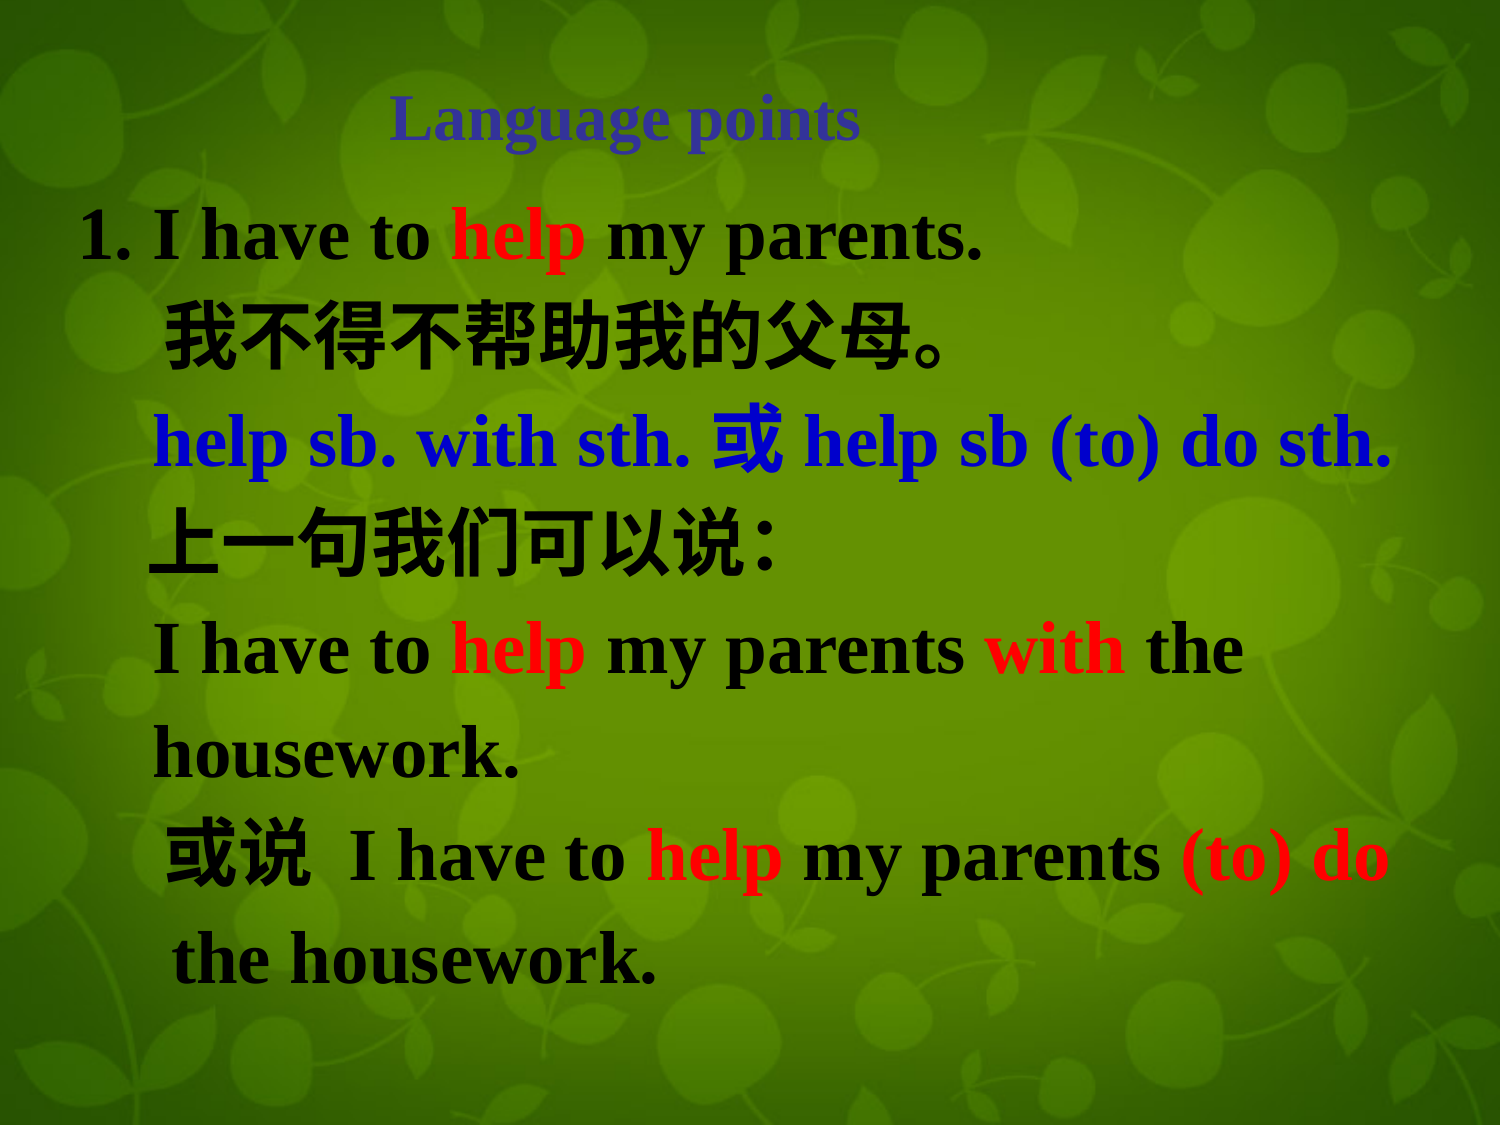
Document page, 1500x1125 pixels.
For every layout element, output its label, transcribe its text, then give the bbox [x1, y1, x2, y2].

list 1. I have to help my parents. 我不得不帮助我的父母。 help sb. with sth.或help sb (to) do sth. 上一句我们可以说： I have to help my parents with the housework. 或说 I have to help my parents (to) do the housework. [62, 187, 1480, 1073]
text_box Language points [374, 66, 878, 161]
picture [0, 0, 1500, 1125]
